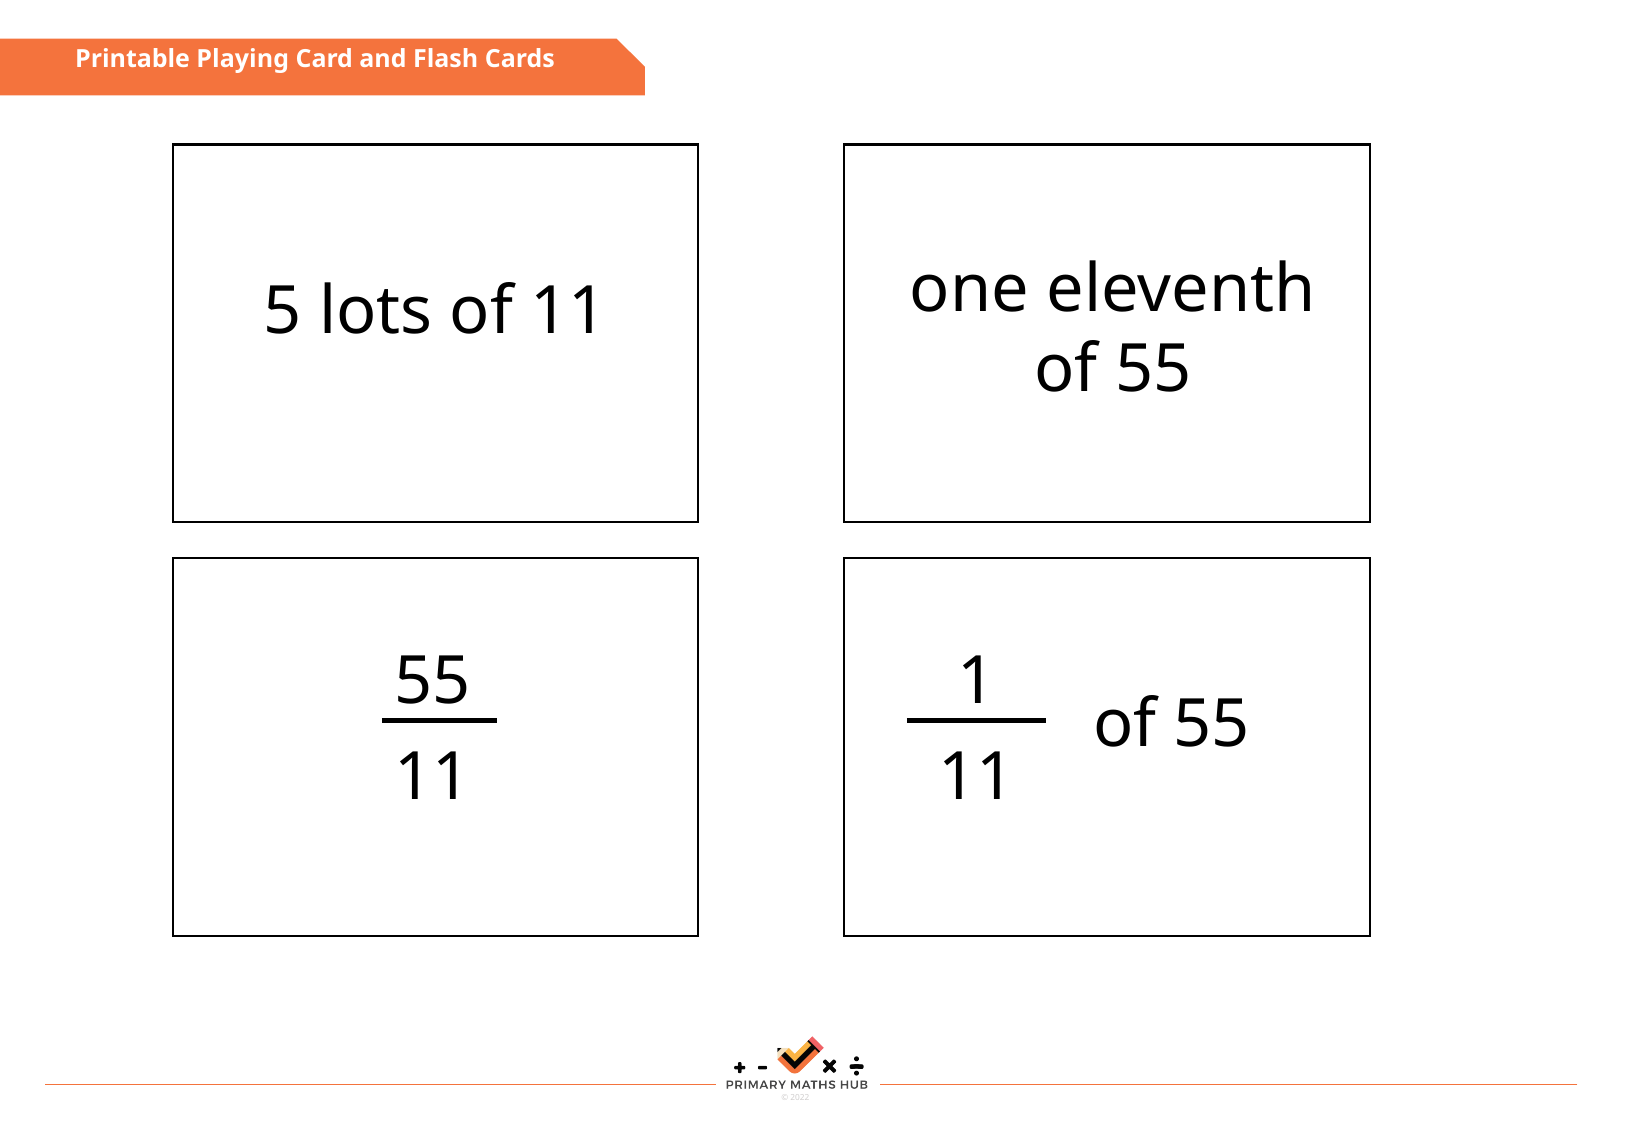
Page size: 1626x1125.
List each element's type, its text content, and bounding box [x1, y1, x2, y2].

table_header 55 [368, 625, 497, 720]
text_box of 55 [1052, 672, 1292, 767]
text_box [172, 557, 699, 937]
text_box [843, 557, 1371, 937]
picture [722, 1034, 872, 1094]
text_box [172, 143, 699, 259]
text_box [172, 355, 699, 523]
table_cell 11 [368, 720, 497, 815]
table_cell 11 [907, 723, 1046, 815]
text_box one eleventh of 55 [879, 237, 1347, 412]
table_header 1 [907, 625, 1046, 718]
text_box 5 lots of 11 [172, 259, 699, 355]
text_box Printable Playing Card and Flash Cards [0, 37, 646, 97]
text_box [843, 143, 1371, 523]
text_box © 2022 [720, 1084, 870, 1110]
